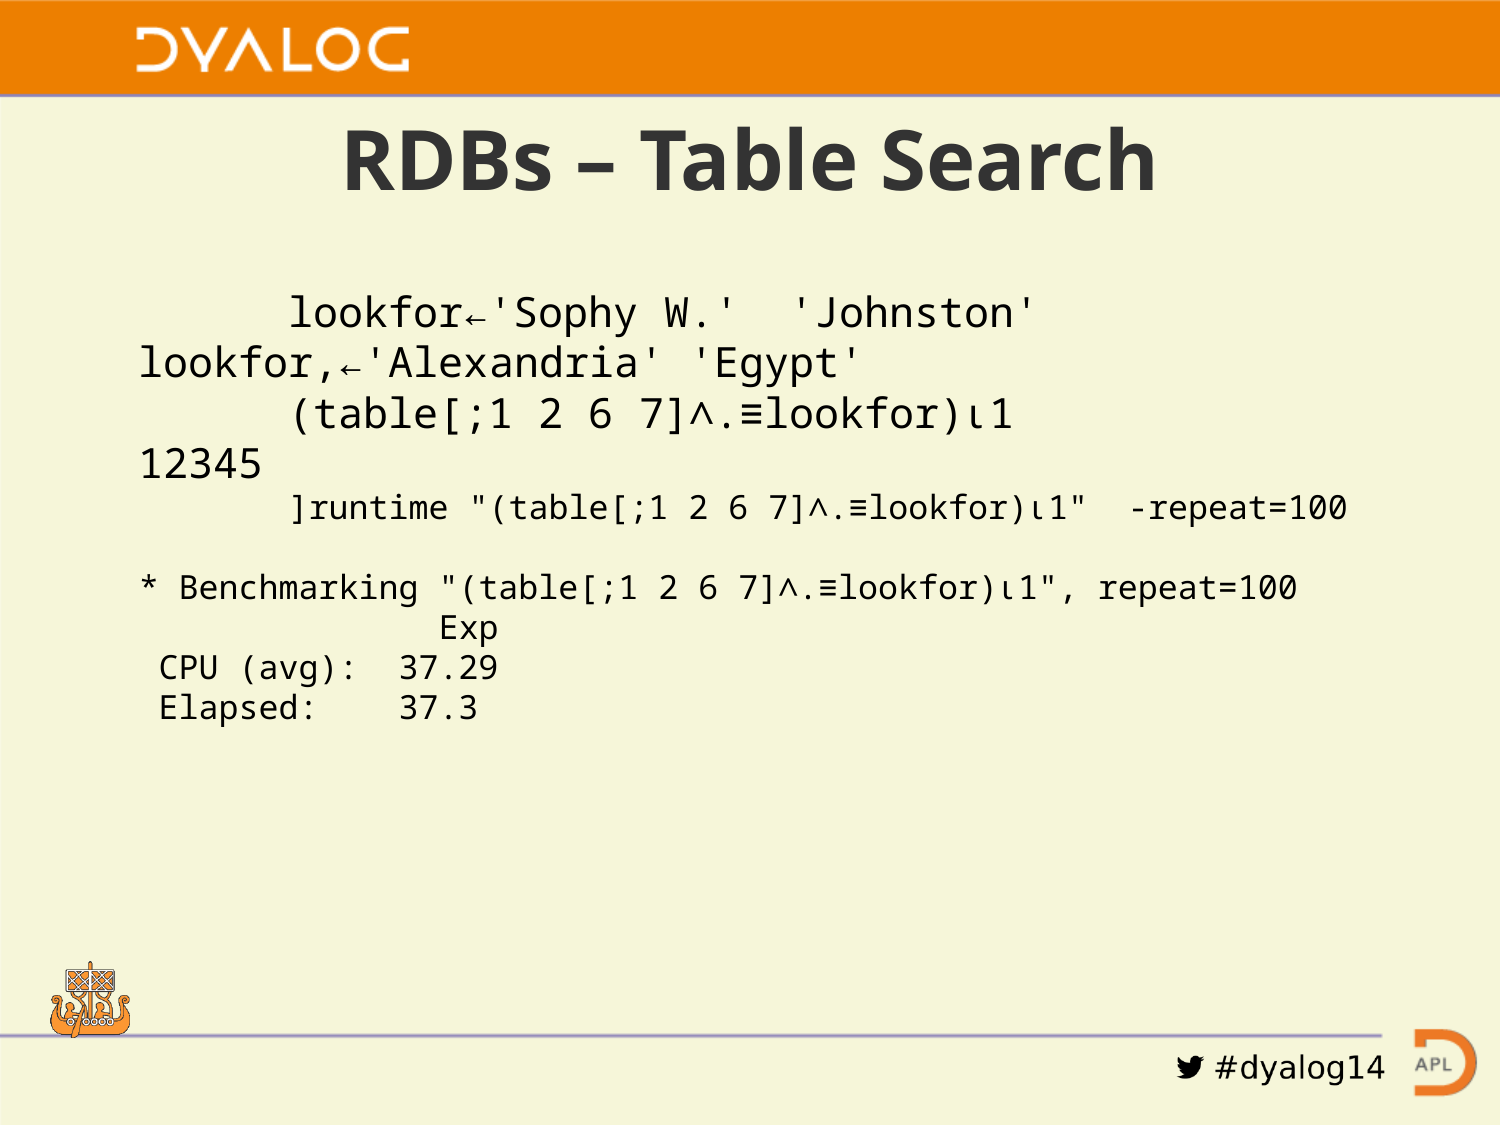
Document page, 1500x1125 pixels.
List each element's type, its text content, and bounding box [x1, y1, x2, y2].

text_box lookfor←'Sophy W.' 'Johnston' lookfor,←'Alexandria' 'Egypt' (table[;1 2 6 7]∧.≡lookfor)⍳1 12345 ]runtime "(table[;1 2 6 7]∧.≡lookfor)⍳1" -repeat=100 * Benchmarking "(table[;1 2 6 7]∧.≡lookfor)⍳1", repeat=100 Exp CPU (avg): 37.29 Elapsed: 37.3 [123, 278, 1435, 814]
title RDBs – Table Search [112, 99, 1388, 288]
picture [0, 0, 1500, 1125]
